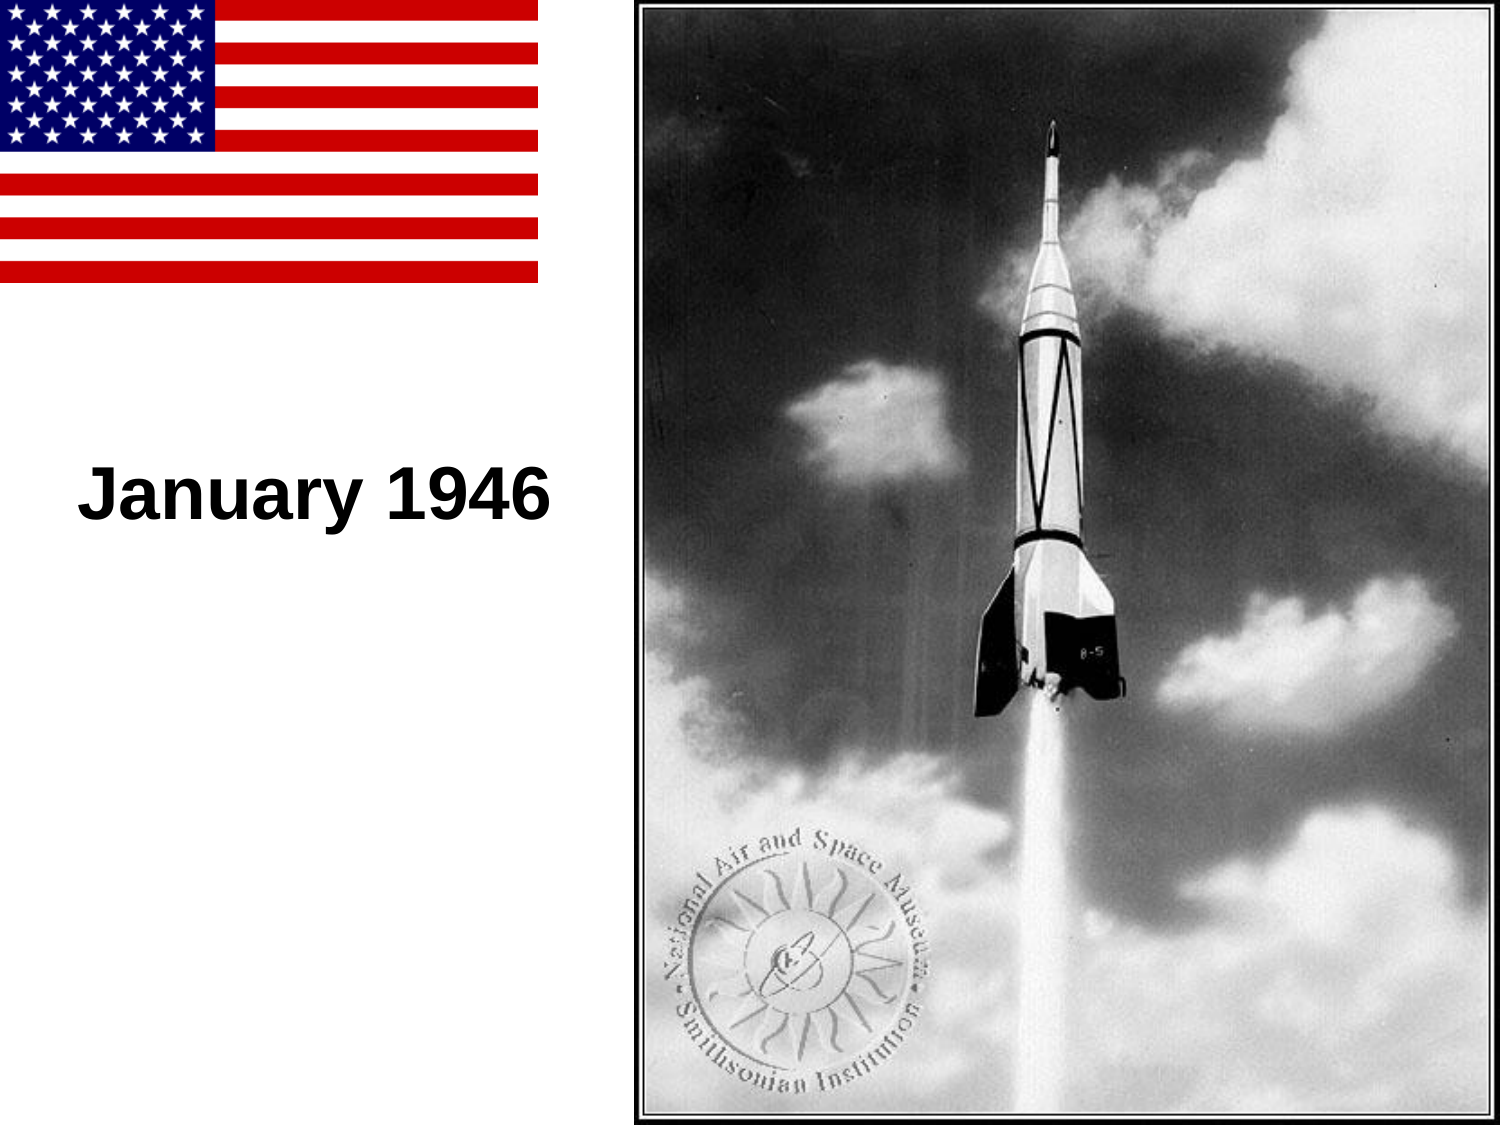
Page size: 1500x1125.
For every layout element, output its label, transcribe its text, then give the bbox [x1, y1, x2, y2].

text_box January 1946 [62, 437, 575, 543]
picture [0, 0, 538, 284]
picture [634, 0, 1500, 1125]
